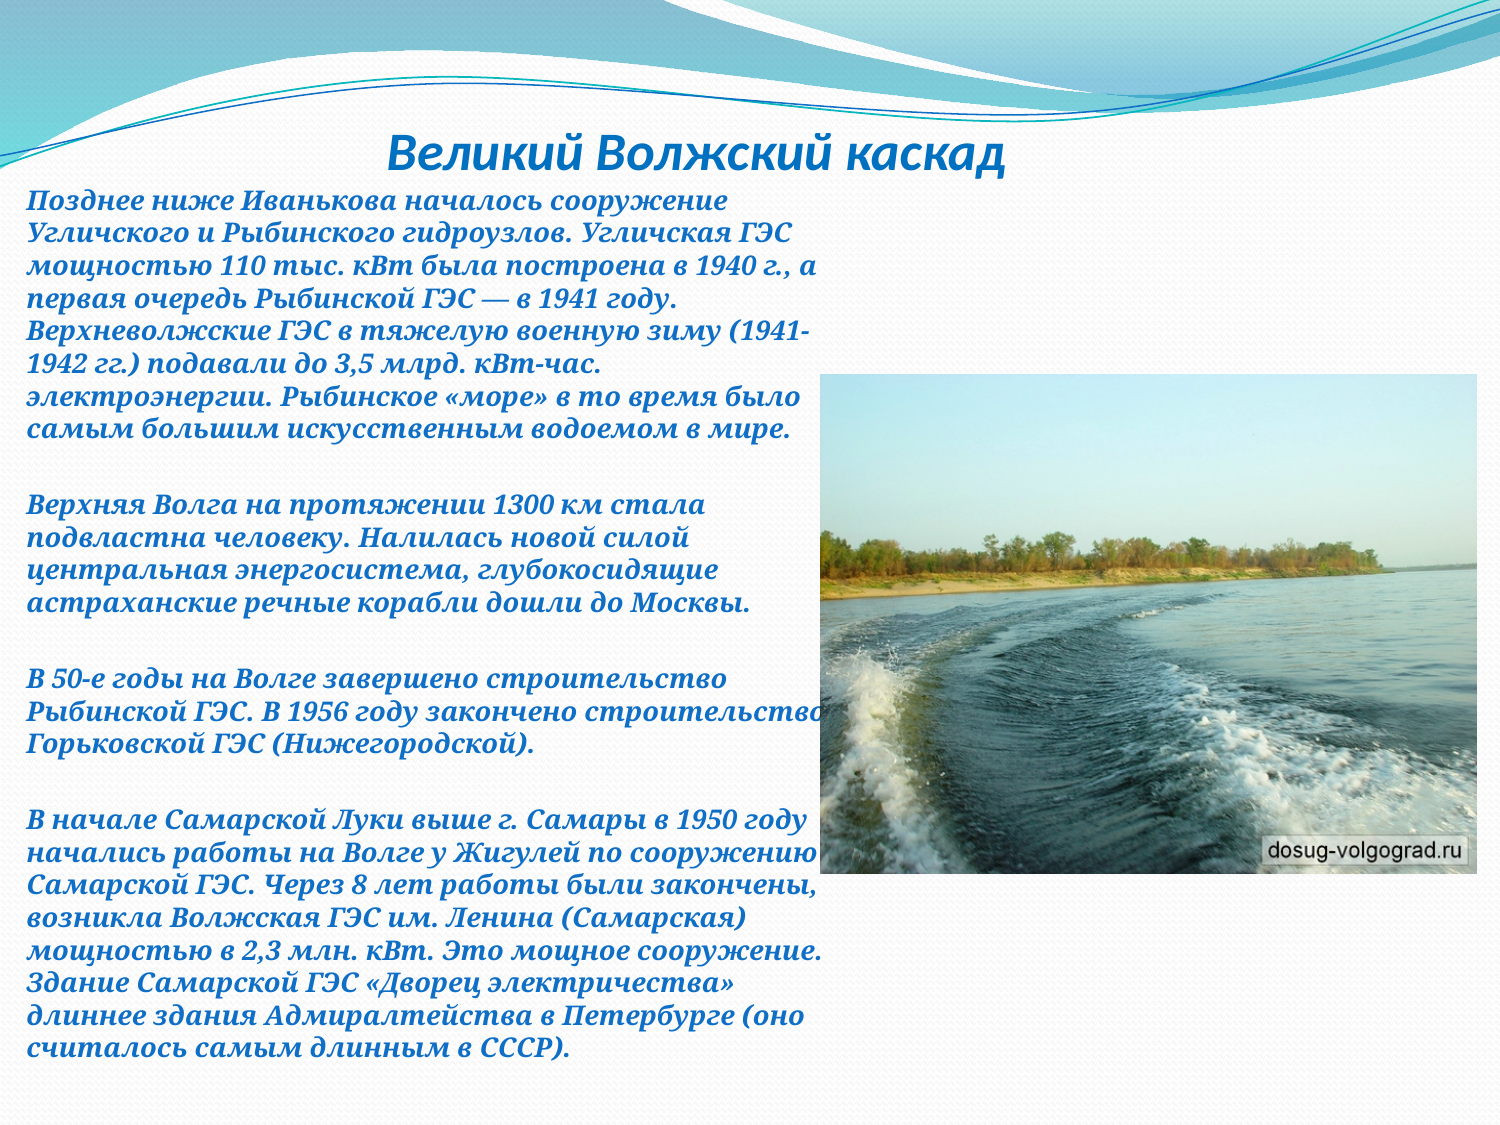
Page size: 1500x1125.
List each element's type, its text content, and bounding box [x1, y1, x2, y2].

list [820, 374, 1477, 875]
title Великий Волжский каскад [386, 93, 1072, 182]
list Позднее ниже Иванькова началось сооружение Угличского и Рыбинского гидроузлов. Угличская ГЭС мощностью 110 тыс. кВт была построена в 1940 г., а первая очередь Рыбинской ГЭС — в 1941 году. Верхневолжские ГЭС в тяжелую военную зиму (1941-1942 гг.) подавали до 3,5 млрд. кВт-час. электроэнергии. Рыбинское «море» в то время было самым большим искусственным водоемом в мире. Верхняя Волга на протяжении 1300 км стала подвластна человеку. Налилась новой силой центральная энергосистема, глубокосидящие астраханские речные корабли дошли до Москвы. В 50-е годы на Волге завершено строительство Рыбинской ГЭС. В 1956 году закончено строительство Горьковской ГЭС (Нижегородской). В начале Самарской Луки выше г. Самары в 1950 году начались работы на Волге у Жигулей по сооружению Самарской ГЭС. Через 8 лет работы были закончены, возникла Волжская ГЭС им. Ленина (Самарская) мощностью в 2,3 млн. кВт. Это мощное сооружение. Здание Самарской ГЭС «Дворец электричества» длиннее здания Адмиралтейства в Петербурге (оно считалось самым длинным в СССР). [23, 175, 832, 1090]
